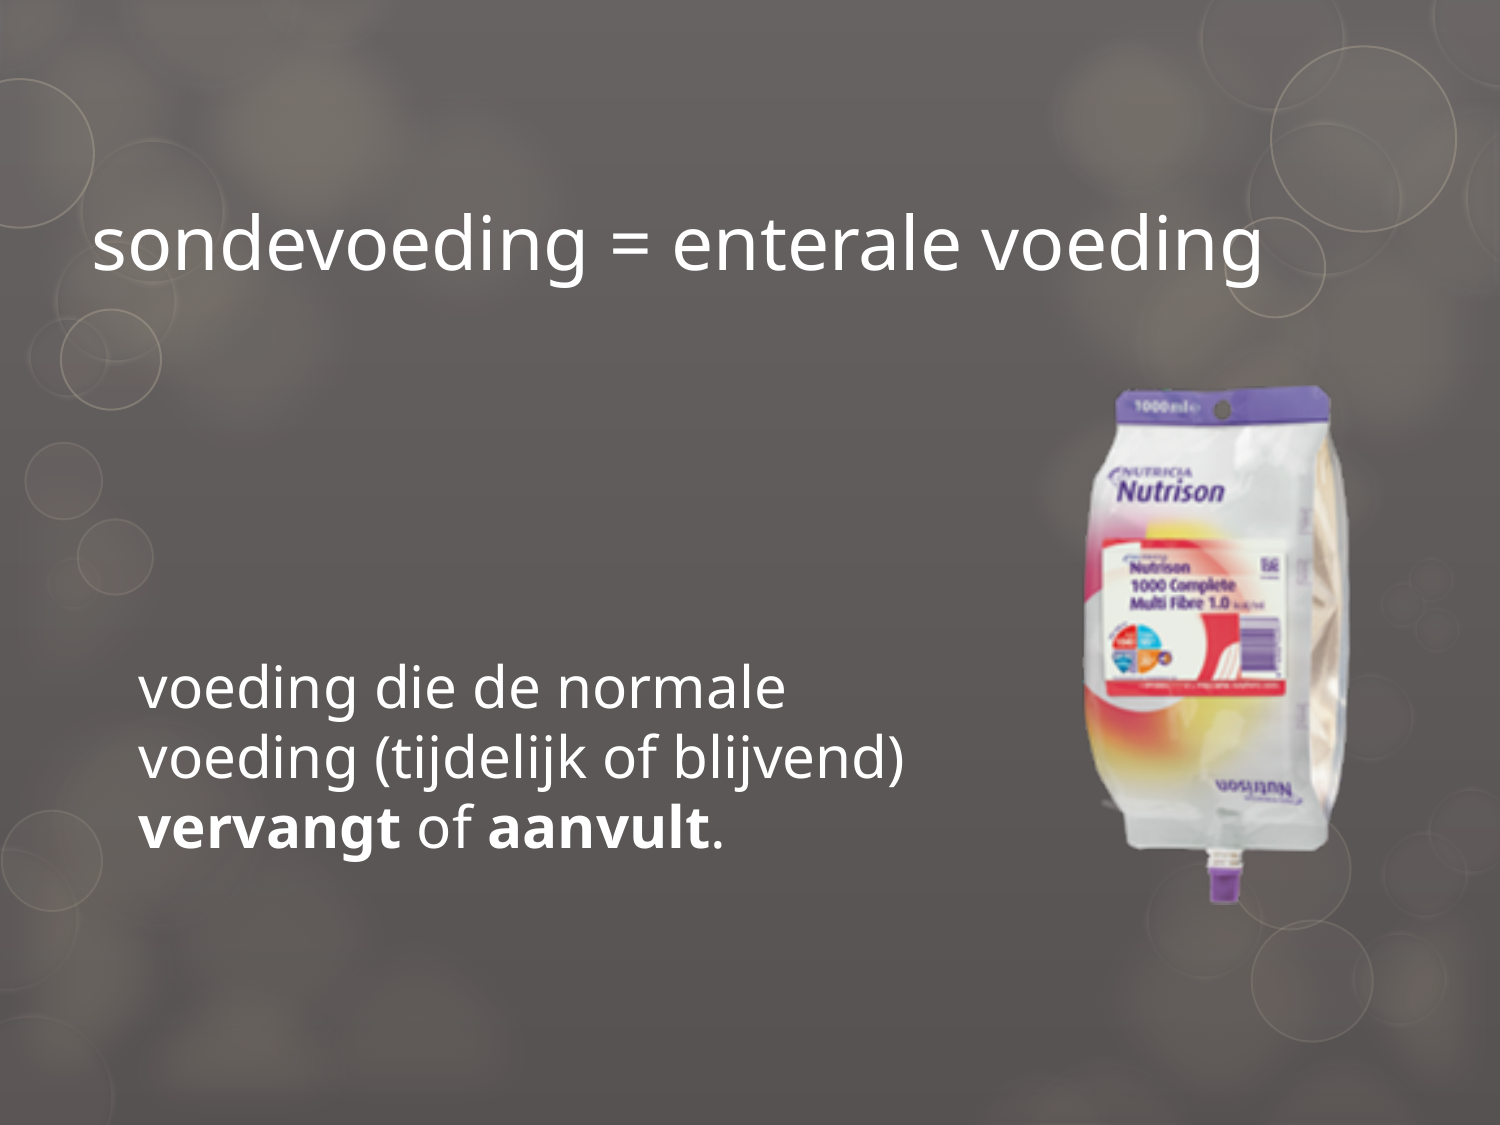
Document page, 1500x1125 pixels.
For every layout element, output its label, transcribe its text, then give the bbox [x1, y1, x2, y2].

text_box voeding die de normale voeding (tijdelijk of blijvend) vervangt of aanvult. [123, 597, 1022, 868]
picture [1044, 384, 1392, 906]
text_box sondevoeding = enterale voeding [76, 97, 1471, 293]
